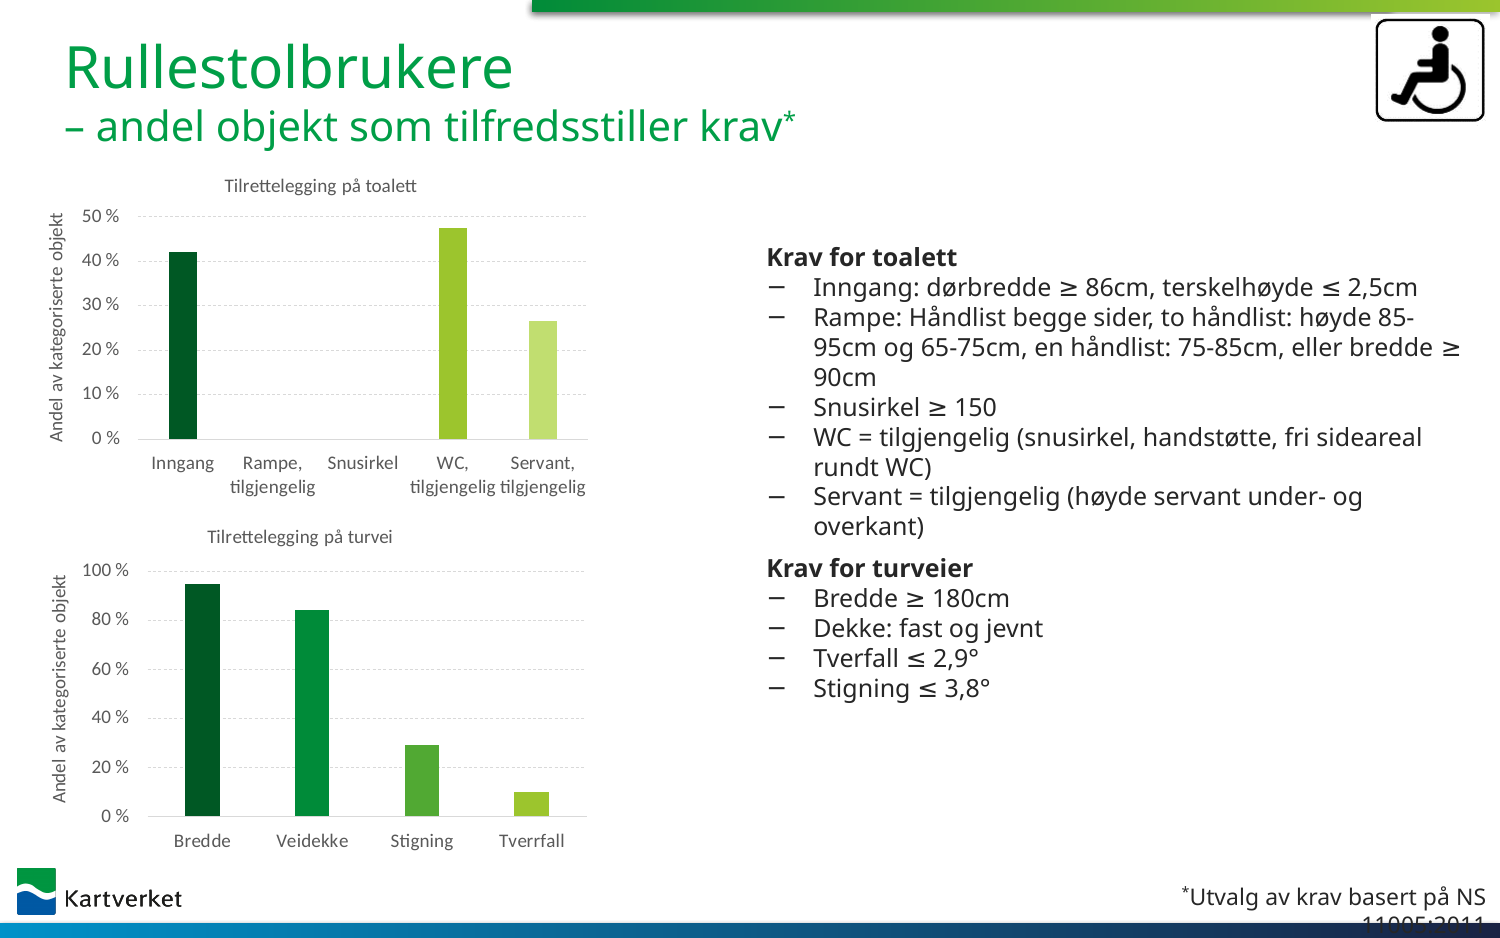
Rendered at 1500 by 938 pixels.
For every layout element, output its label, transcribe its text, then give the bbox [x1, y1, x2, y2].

text_box Krav for turveier Bredde ≥ 180cm Dekke: fast og jevnt Tverfall ≤ 2,9° Stigning ≤ 3,8° [751, 545, 1483, 710]
picture [41, 520, 598, 859]
picture [1371, 13, 1491, 127]
picture [41, 166, 599, 505]
text_box Krav for toalett Inngang: dørbredde ≥ 86cm, terskelhøyde ≤ 2,5cm Rampe: Håndlist begge sider, to håndlist: høyde 85-95cm og 65-75cm, en håndlist: 75-85cm, eller bredde ≥ 90cm Snusirkel ≥ 150 WC = tilgjengelig (snusirkel, handstøtte, fri sideareal rundt WC) Servant = tilgjengelig (høyde servant under- og overkant) [751, 234, 1483, 545]
text_box *Utvalg av krav basert på NS 11005:2011 [1068, 873, 1500, 938]
text_box Rullestolbrukere – andel objekt som tilfredsstiller krav* [49, 14, 1431, 158]
